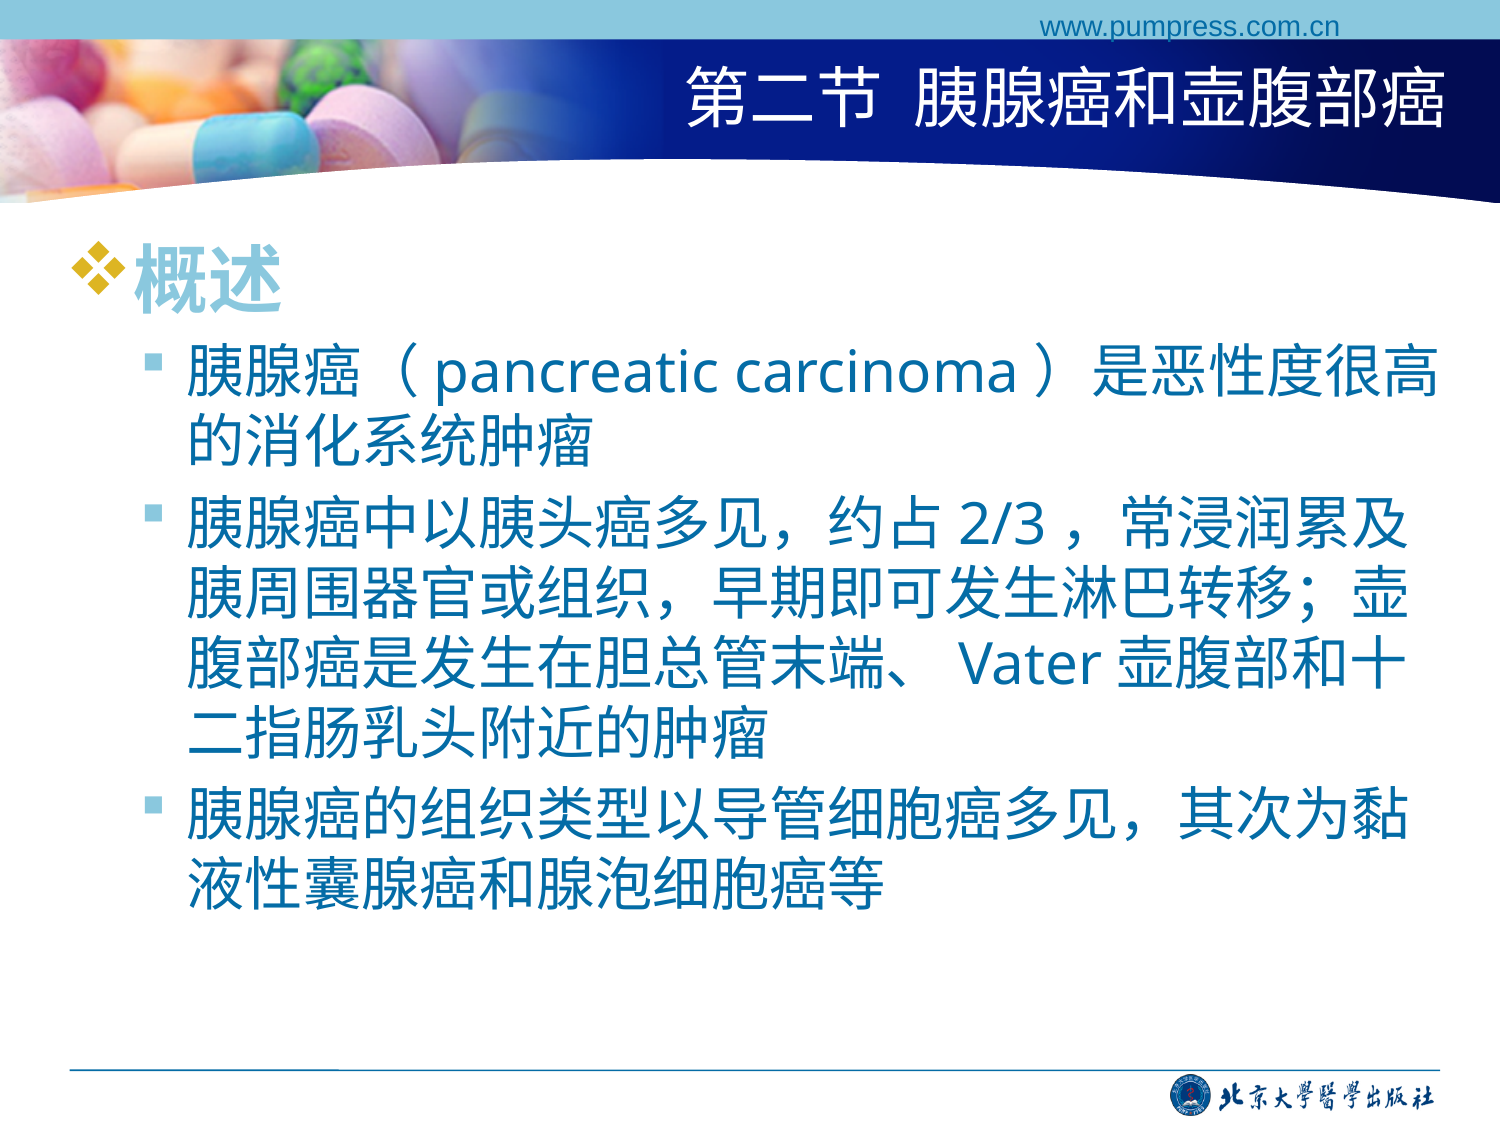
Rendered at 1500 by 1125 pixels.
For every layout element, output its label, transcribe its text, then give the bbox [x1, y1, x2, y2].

list 概述 胰腺癌（pancreatic carcinoma）是恶性度很高的消化系统肿瘤 胰腺癌中以胰头癌多见，约占2/3，常浸润累及胰周围器官或组织，早期即可发生淋巴转移；壶腹部癌是发生在胆总管末端、Vater壶腹部和十二指肠乳头附近的肿瘤 胰腺癌的组织类型以导管细胞癌多见，其次为黏液性囊腺癌和腺泡细胞癌等 [49, 224, 1463, 1026]
picture [1170, 1074, 1436, 1118]
title 第二节 胰腺癌和壶腹部癌 [137, 49, 1463, 143]
picture [0, 40, 1500, 203]
slide_number www.pumpress.com.cn [1025, 0, 1463, 38]
